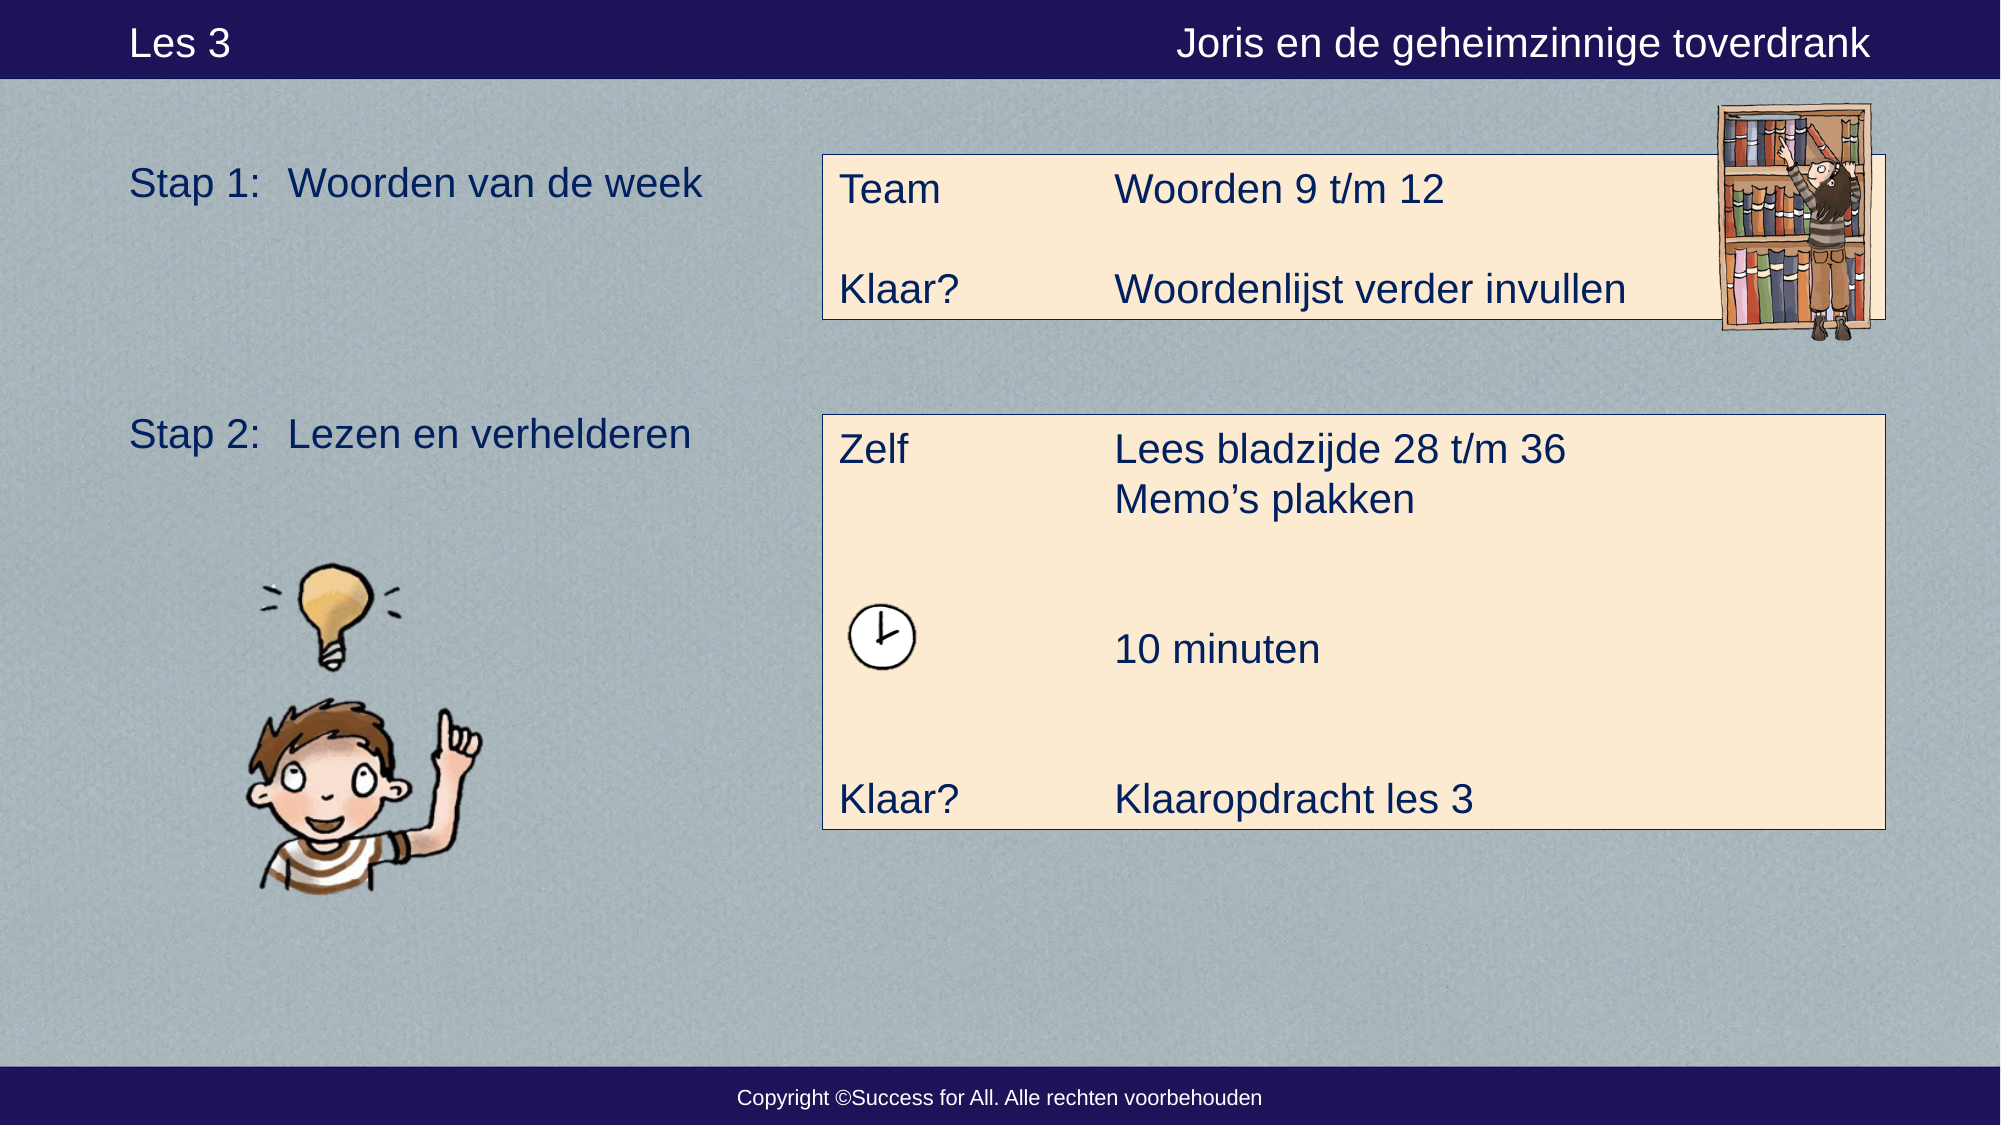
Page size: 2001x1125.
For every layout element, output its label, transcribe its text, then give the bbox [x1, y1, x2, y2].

text_box Joris en de geheimzinnige toverdrank [999, 8, 1886, 73]
text_box Les 3 [114, 8, 354, 73]
text_box Stap 1: Woorden van de week Stap 2: Lezen en verhelderen [114, 148, 907, 514]
picture [0, 0, 2001, 1125]
text_box Zelf Lees bladzijde 28 t/m 36 Memo’s plakken 10 minuten Klaar? Klaaropdracht les 3 [822, 414, 1886, 830]
text_box Copyright ©Success for All. Alle rechten voorbehouden [0, 1076, 2000, 1125]
text_box Team Woorden 9 t/m 12 Klaar? Woordenlijst verder invullen [822, 154, 1700, 320]
